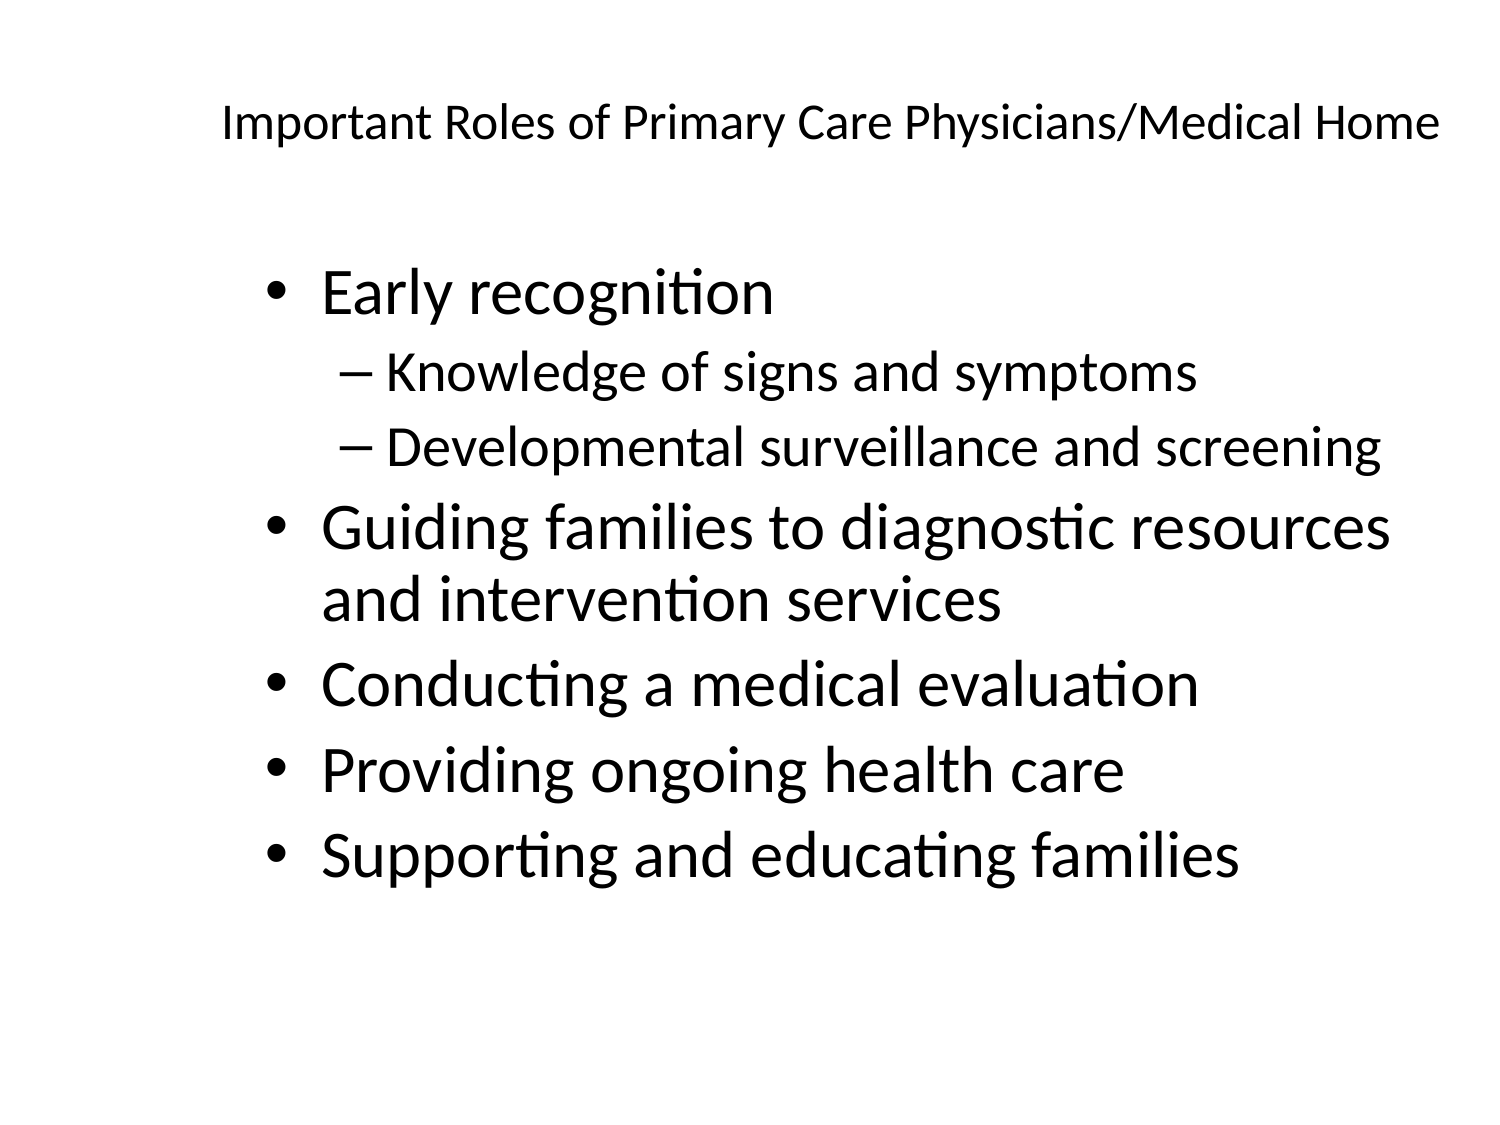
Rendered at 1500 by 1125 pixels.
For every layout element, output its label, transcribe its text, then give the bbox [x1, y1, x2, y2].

title Important Roles of Primary Care Physicians/Medical Home [200, 50, 1463, 188]
list Early recognition Knowledge of signs and symptoms Developmental surveillance and screening Guiding families to diagnostic resources and intervention services Conducting a medical evaluation Providing ongoing health care Supporting and educating families [249, 249, 1463, 1000]
